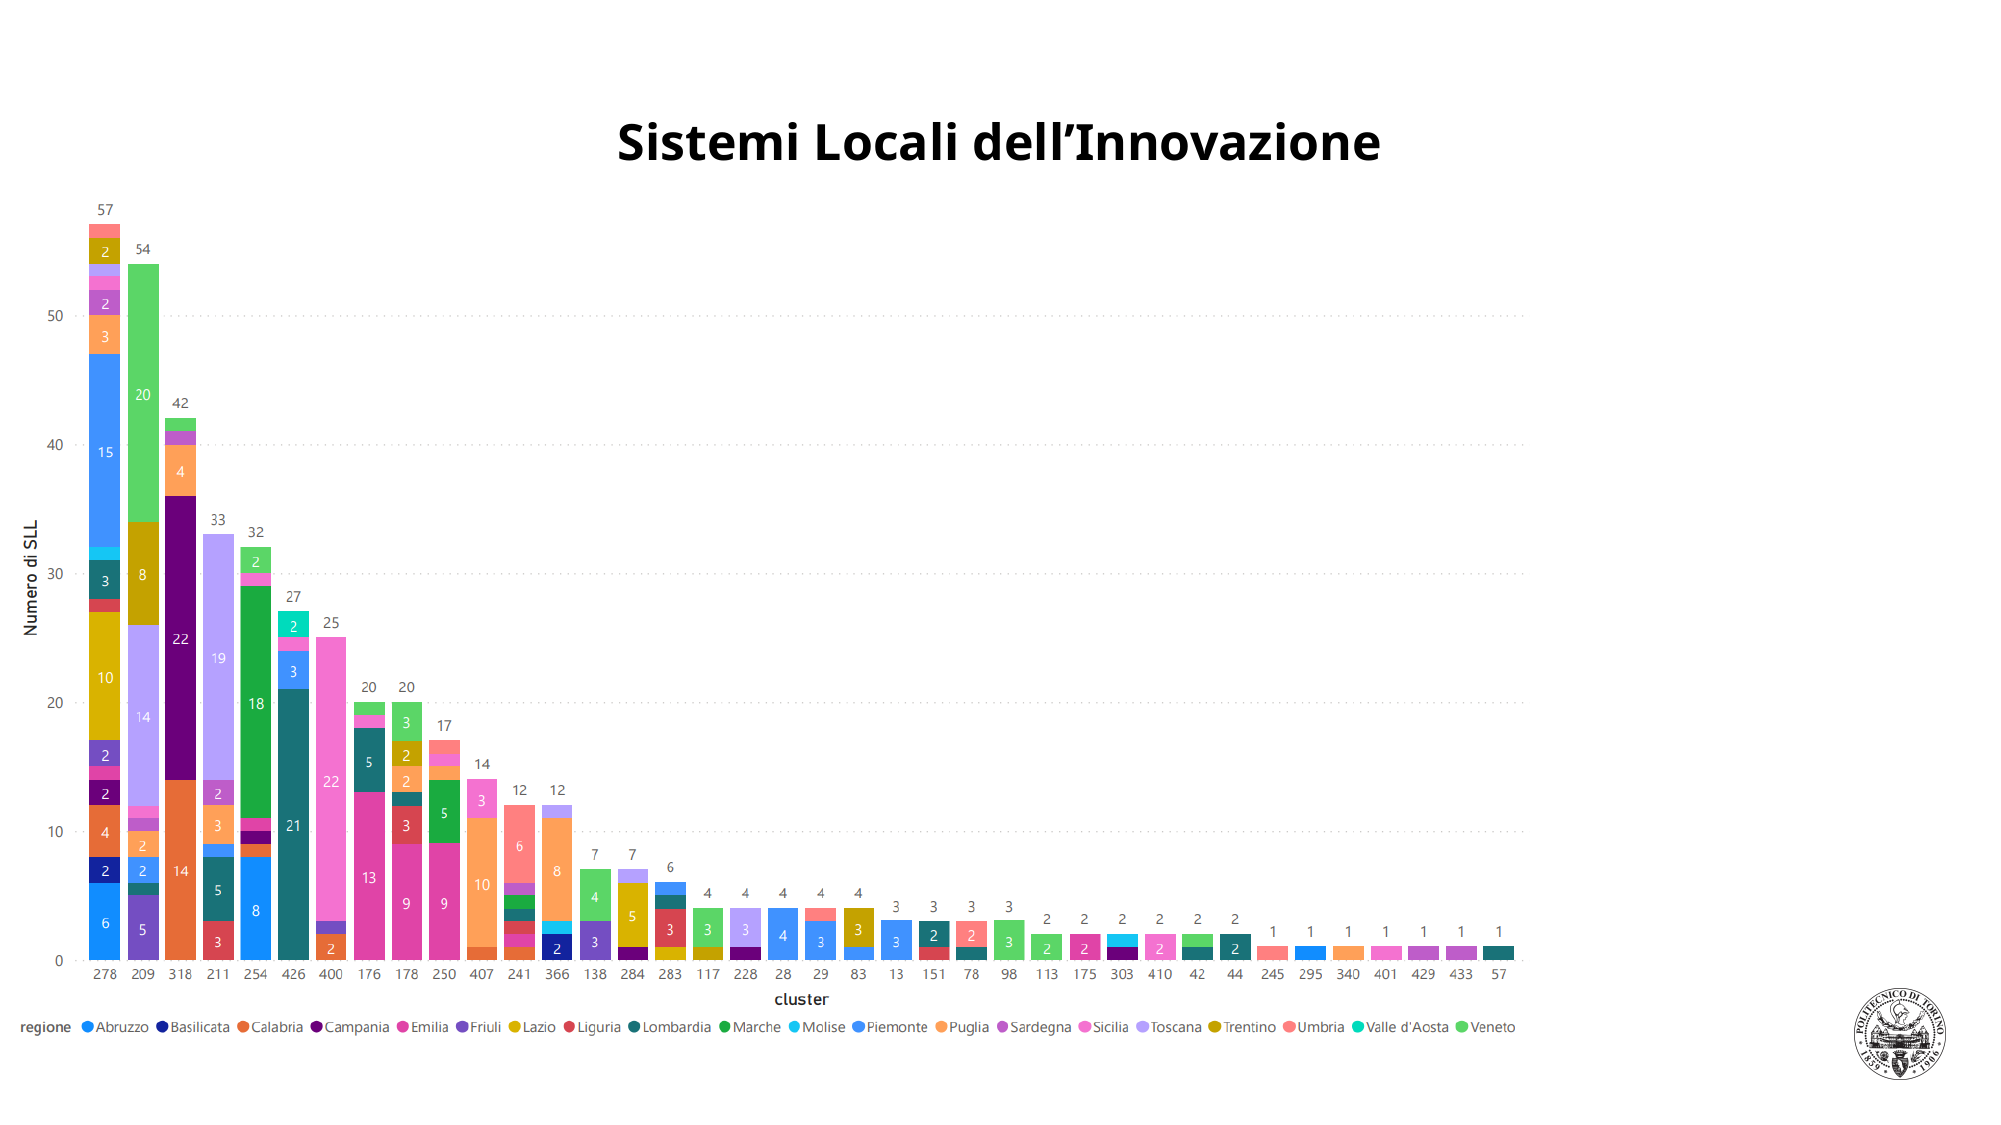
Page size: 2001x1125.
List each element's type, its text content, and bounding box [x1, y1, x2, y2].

picture [13, 196, 1531, 1048]
text_box Sistemi Locali dell’Innovazione [99, 103, 1901, 179]
picture [1854, 988, 1947, 1080]
